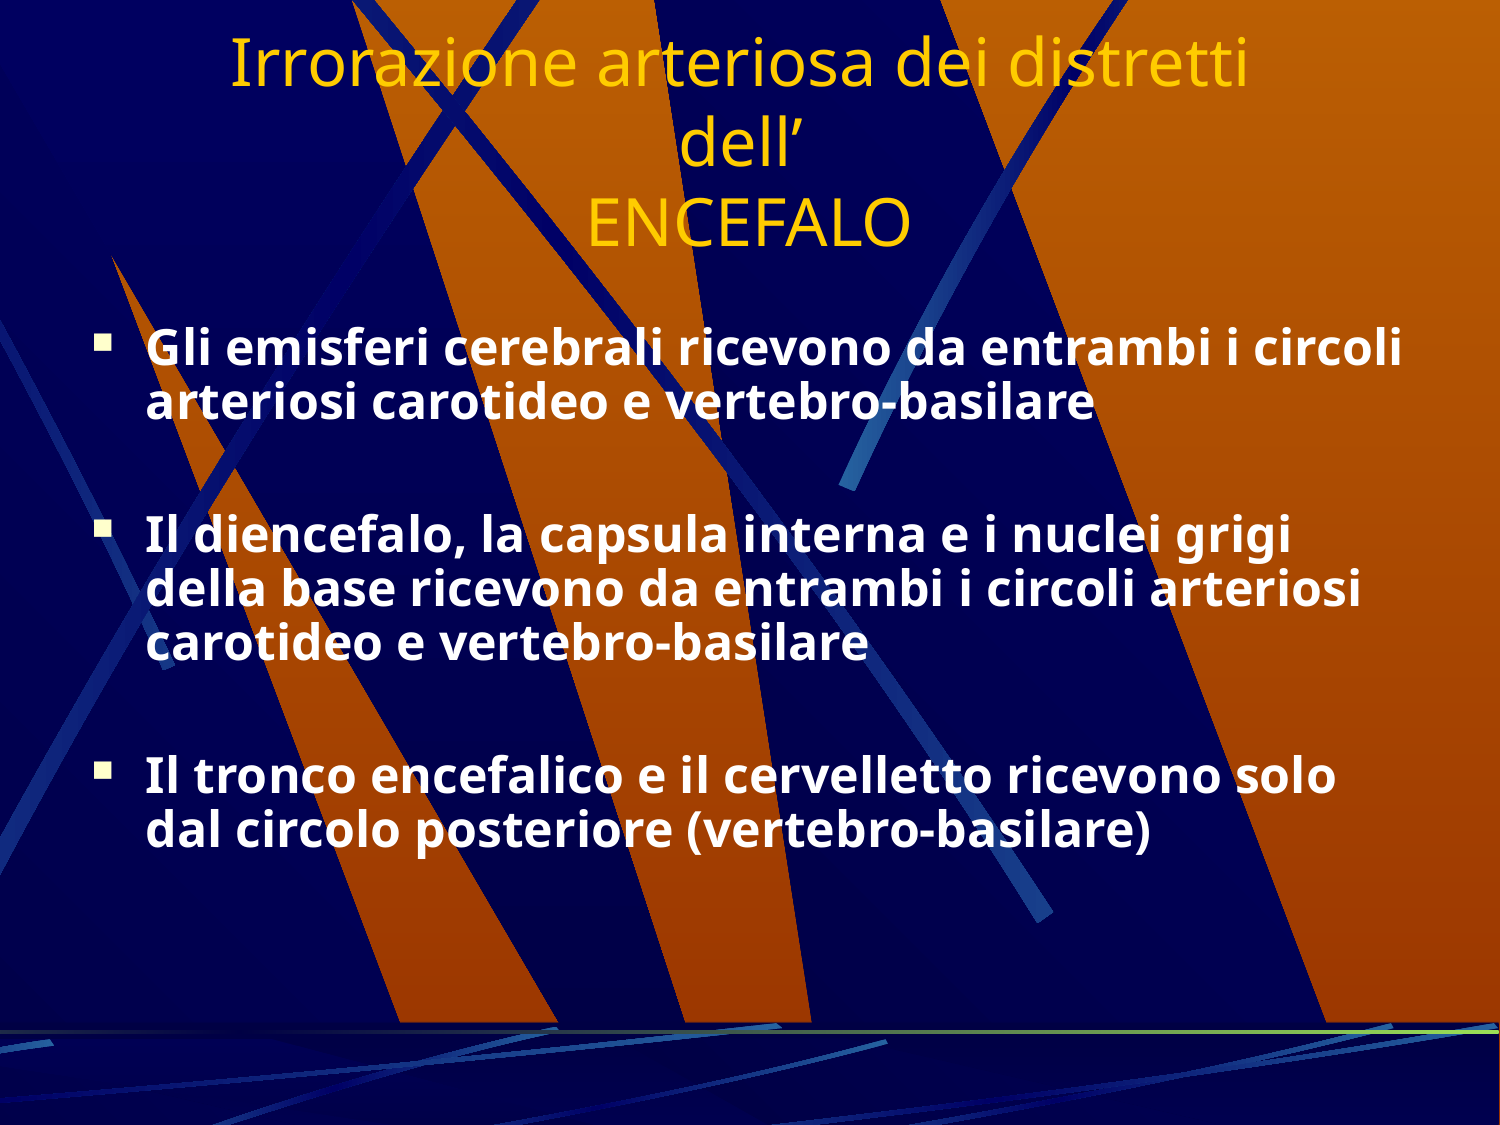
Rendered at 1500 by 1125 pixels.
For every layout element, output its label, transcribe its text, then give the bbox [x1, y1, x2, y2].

list Gli emisferi cerebrali ricevono da entrambi i circoli arteriosi carotideo e vertebro-basilare Il diencefalo, la capsula interna e i nuclei grigi della base ricevono da entrambi i circoli arteriosi carotideo e vertebro-basilare Il tronco encefalico e il cervelletto ricevono solo dal circolo posteriore (vertebro-basilare) [76, 314, 1427, 1057]
title Irrorazione arteriosa dei distretti dell’ ENCEFALO [75, 11, 1425, 267]
